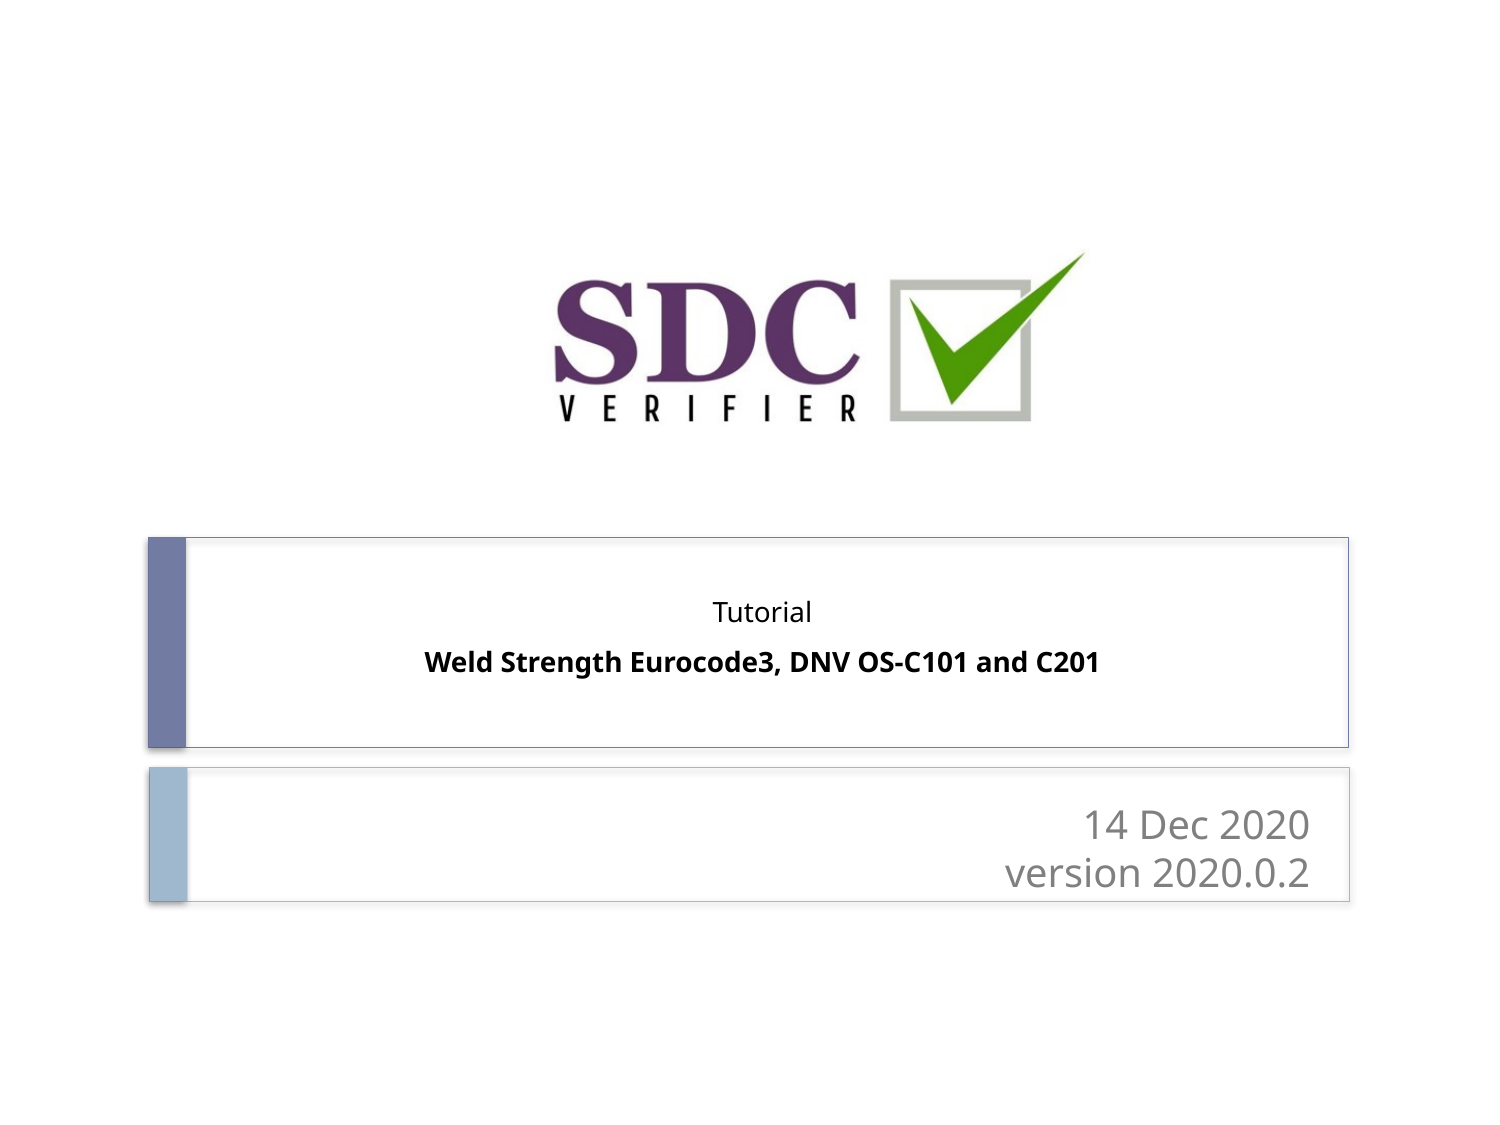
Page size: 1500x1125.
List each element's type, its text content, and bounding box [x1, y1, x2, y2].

picture [536, 239, 1097, 447]
text_box 14 Dec 2020 version 2020.0.2 [199, 792, 1325, 955]
title Tutorial Weld Strength Eurocode3, DNV OS-C101 and C201 [191, 570, 1334, 718]
